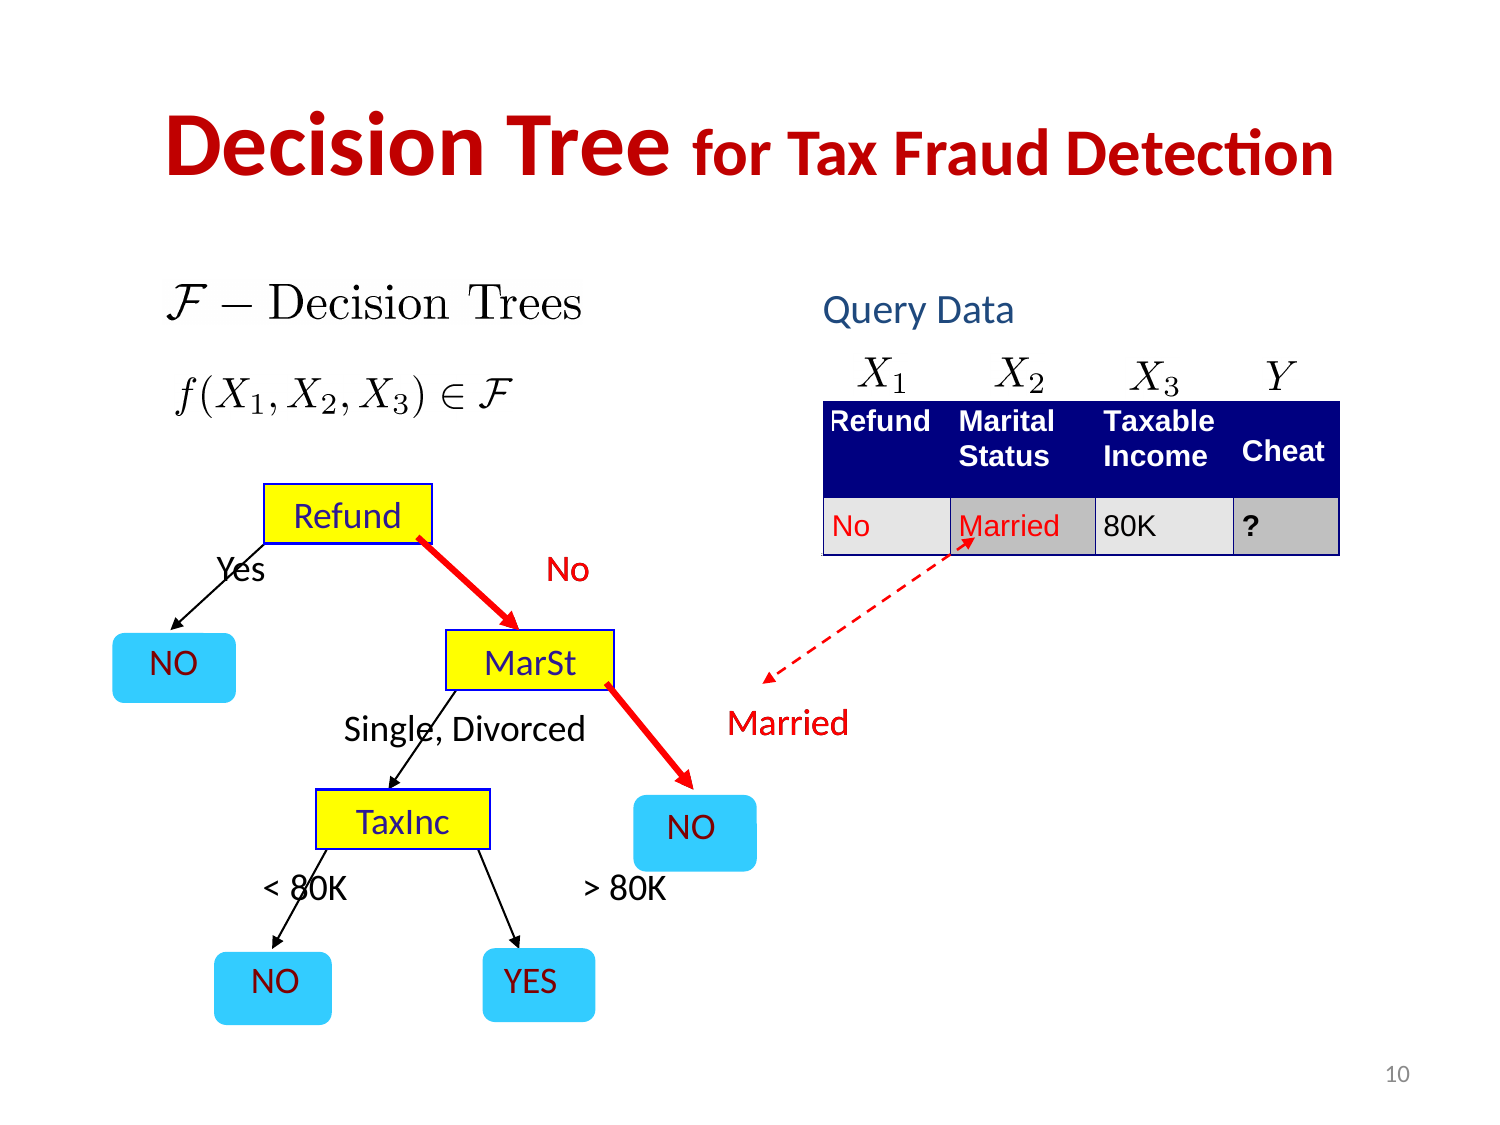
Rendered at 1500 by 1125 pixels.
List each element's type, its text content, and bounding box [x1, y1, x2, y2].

picture [990, 353, 1045, 396]
title Decision Tree for Tax Fraud Detection [75, 45, 1425, 233]
picture [853, 353, 909, 396]
slide_number 10 [1074, 1042, 1425, 1103]
picture [1124, 356, 1180, 400]
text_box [112, 483, 813, 1026]
text_box Query Data [787, 283, 1050, 339]
picture [174, 374, 513, 421]
picture [1262, 356, 1301, 391]
text_box Married [816, 690, 873, 751]
picture [162, 279, 583, 326]
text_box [812, 403, 1362, 590]
